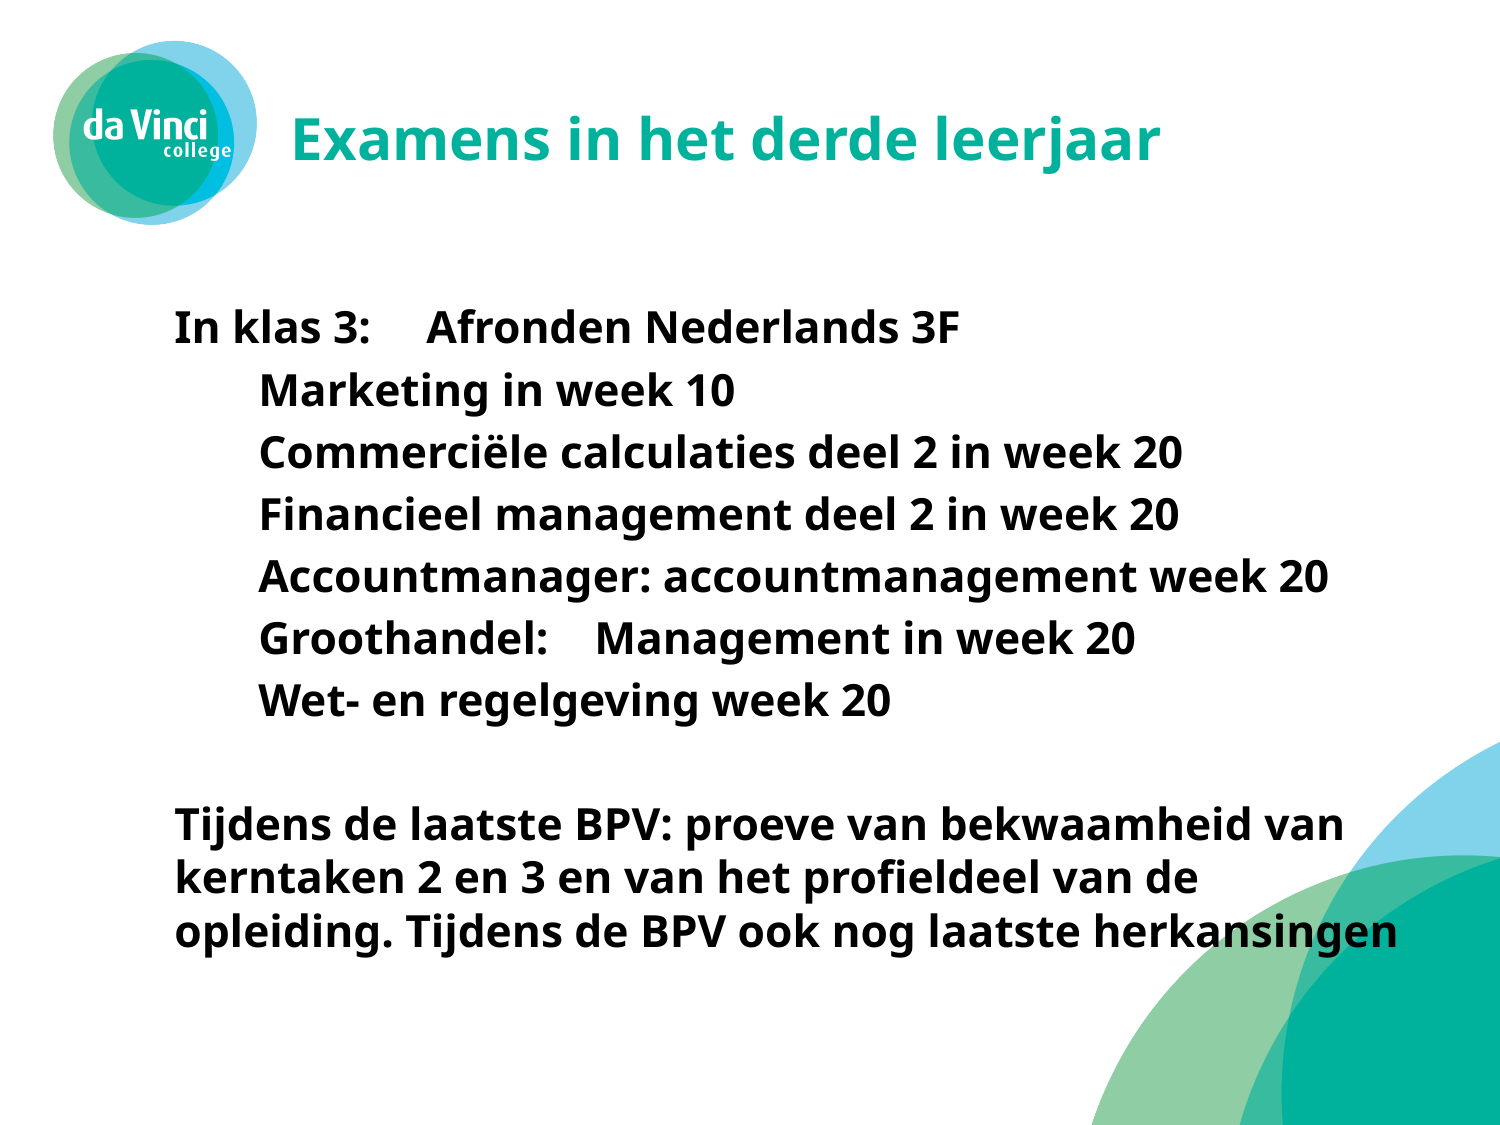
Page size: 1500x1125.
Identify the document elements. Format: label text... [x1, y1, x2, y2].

list In klas 3: Afronden Nederlands 3F Marketing in week 10 Commerciële calculaties deel 2 in week 20 Financieel management deel 2 in week 20 Accountmanager: accountmanagement week 20 Groothandel: Management in week 20 Wet- en regelgeving week 20 Tijdens de laatste BPV: proeve van bekwaamheid van kerntaken 2 en 3 en van het profieldeel van de opleiding. Tijdens de BPV ook nog laatste herkansingen [159, 255, 1425, 1005]
title Examens in het derde leerjaar [275, 37, 1424, 180]
picture [0, 0, 1500, 1125]
